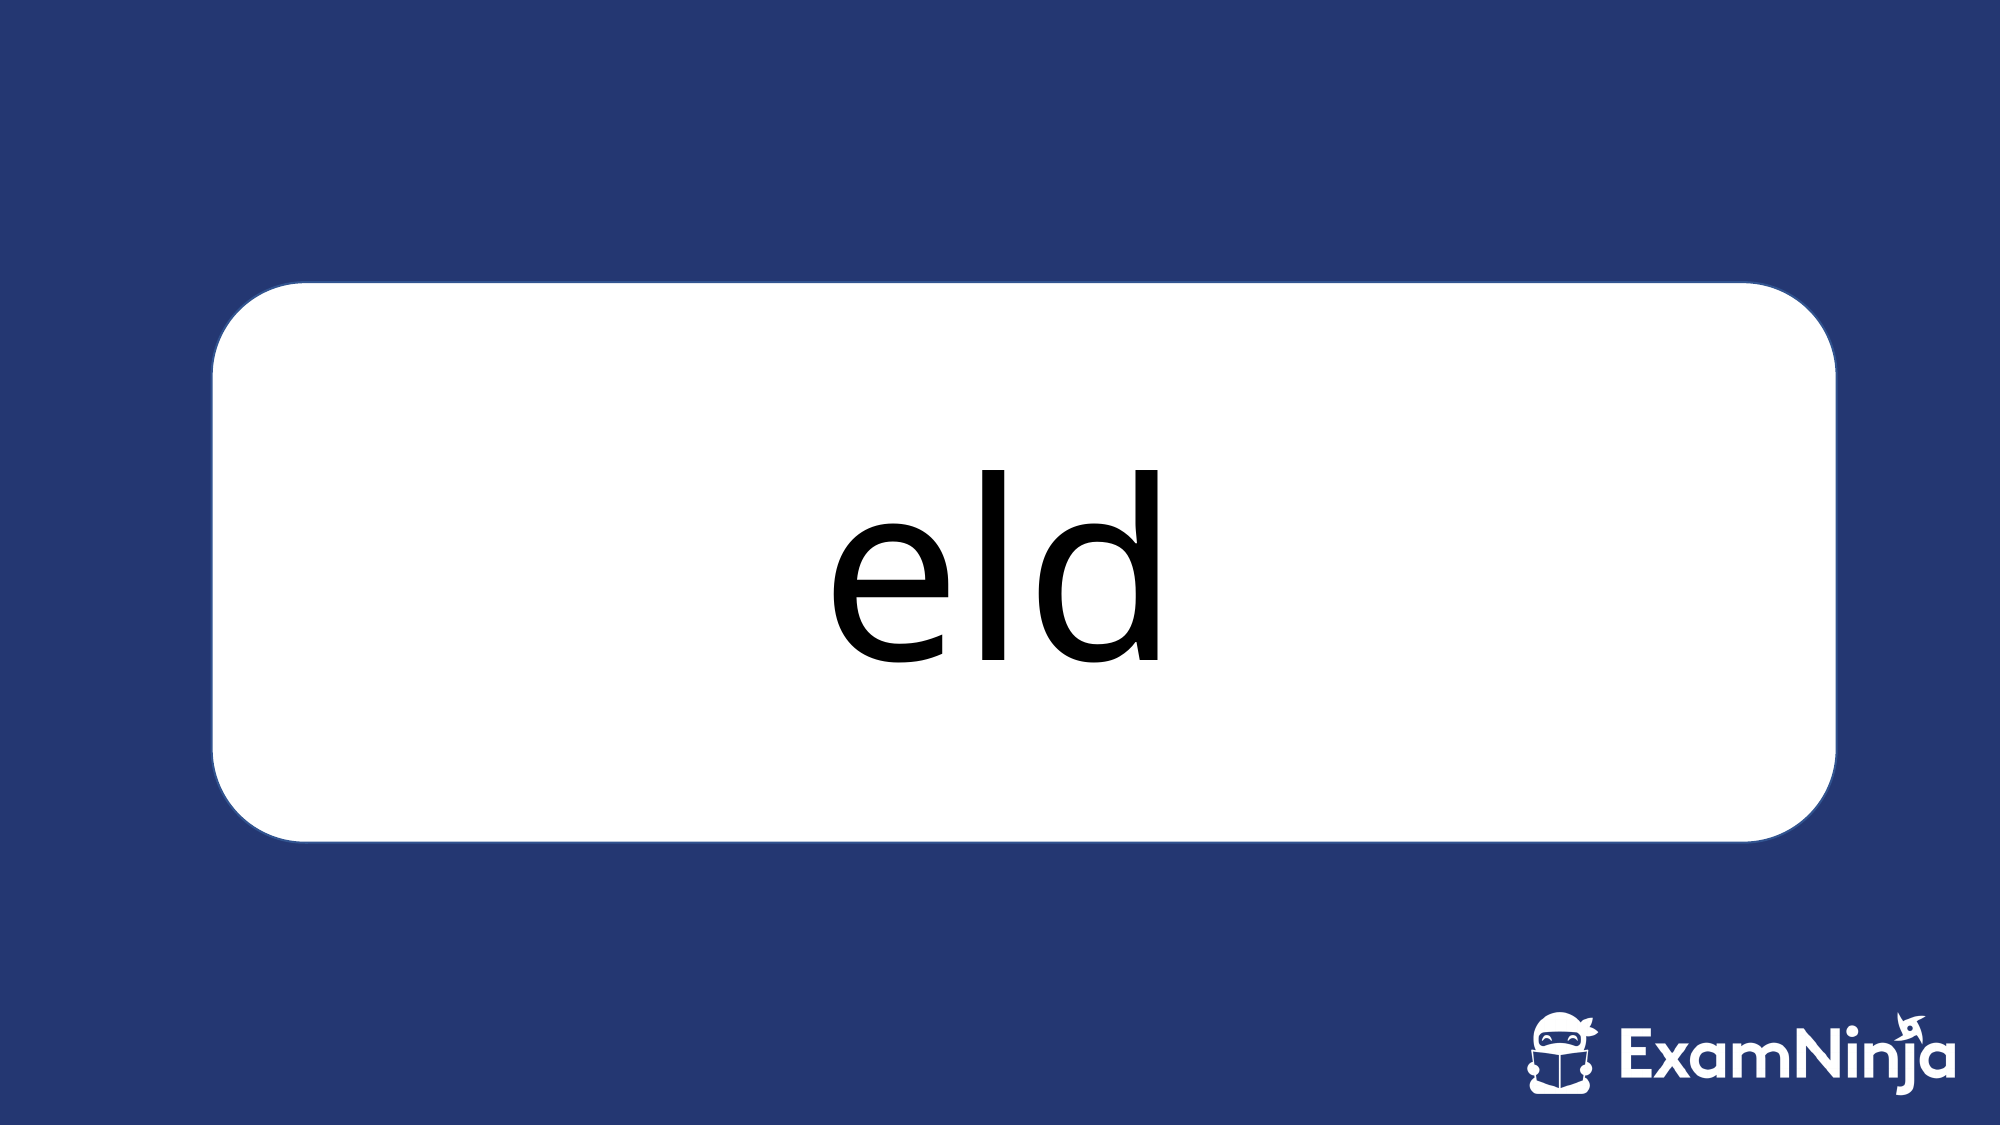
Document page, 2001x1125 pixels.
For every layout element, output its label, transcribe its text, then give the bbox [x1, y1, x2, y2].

text_box [210, 719, 1838, 844]
picture [1501, 1003, 1979, 1102]
text_box eld [143, 403, 1857, 719]
text_box [210, 281, 1838, 403]
